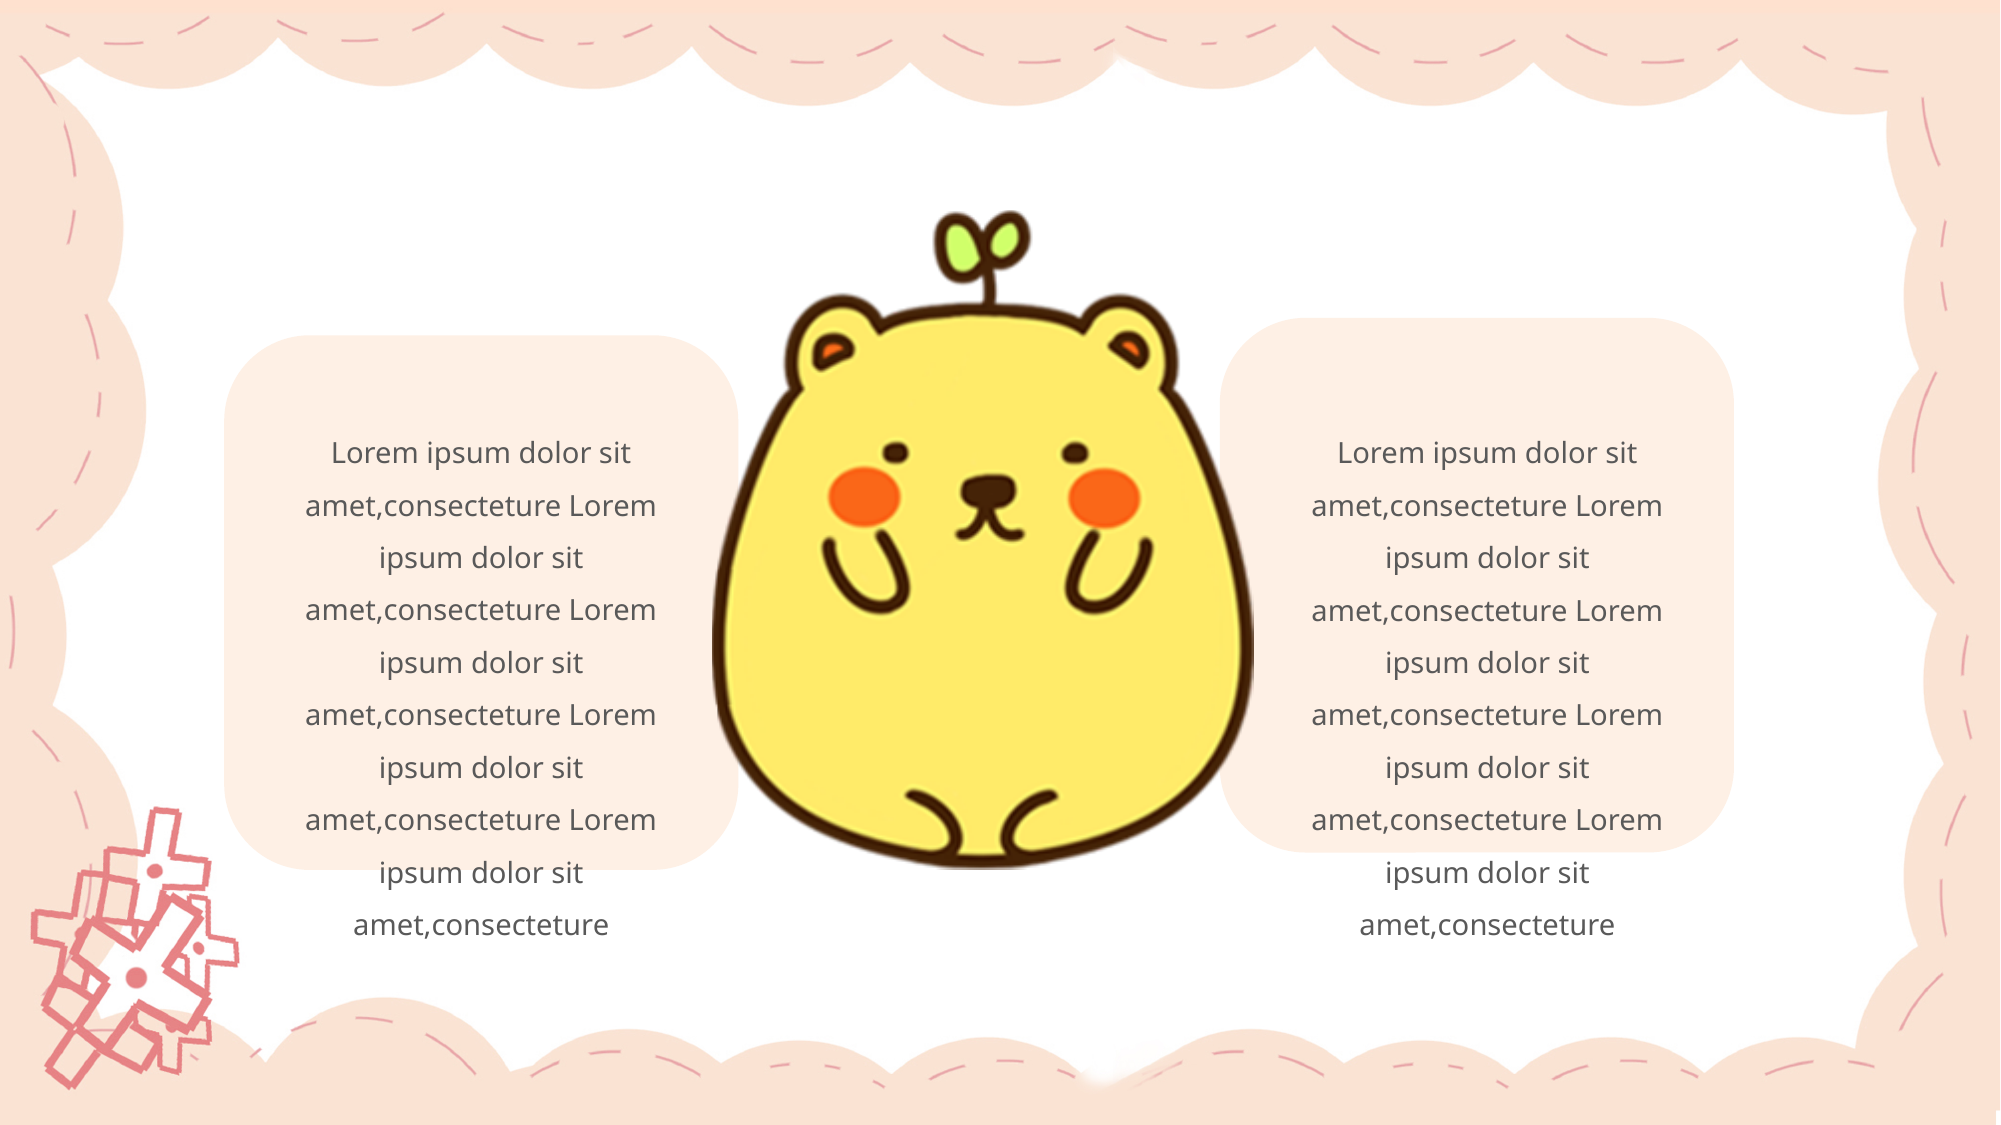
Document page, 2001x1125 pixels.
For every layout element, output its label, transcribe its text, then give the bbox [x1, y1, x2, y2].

text_box [223, 334, 712, 843]
text_box [1254, 316, 1736, 813]
text_box Lorem ipsum dolor sit amet,consecteture Lorem ipsum dolor sit amet,consecteture Lorem ipsum dolor sit amet,consecteture Lorem ipsum dolor sit amet,consecteture Lorem ipsum dolor sit amet,consecteture [246, 409, 716, 949]
picture [0, 0, 2001, 1125]
text_box Lorem ipsum dolor sit amet,consecteture Lorem ipsum dolor sit amet,consecteture Lorem ipsum dolor sit amet,consecteture Lorem ipsum dolor sit amet,consecteture Lorem ipsum dolor sit amet,consecteture [1253, 409, 1722, 949]
